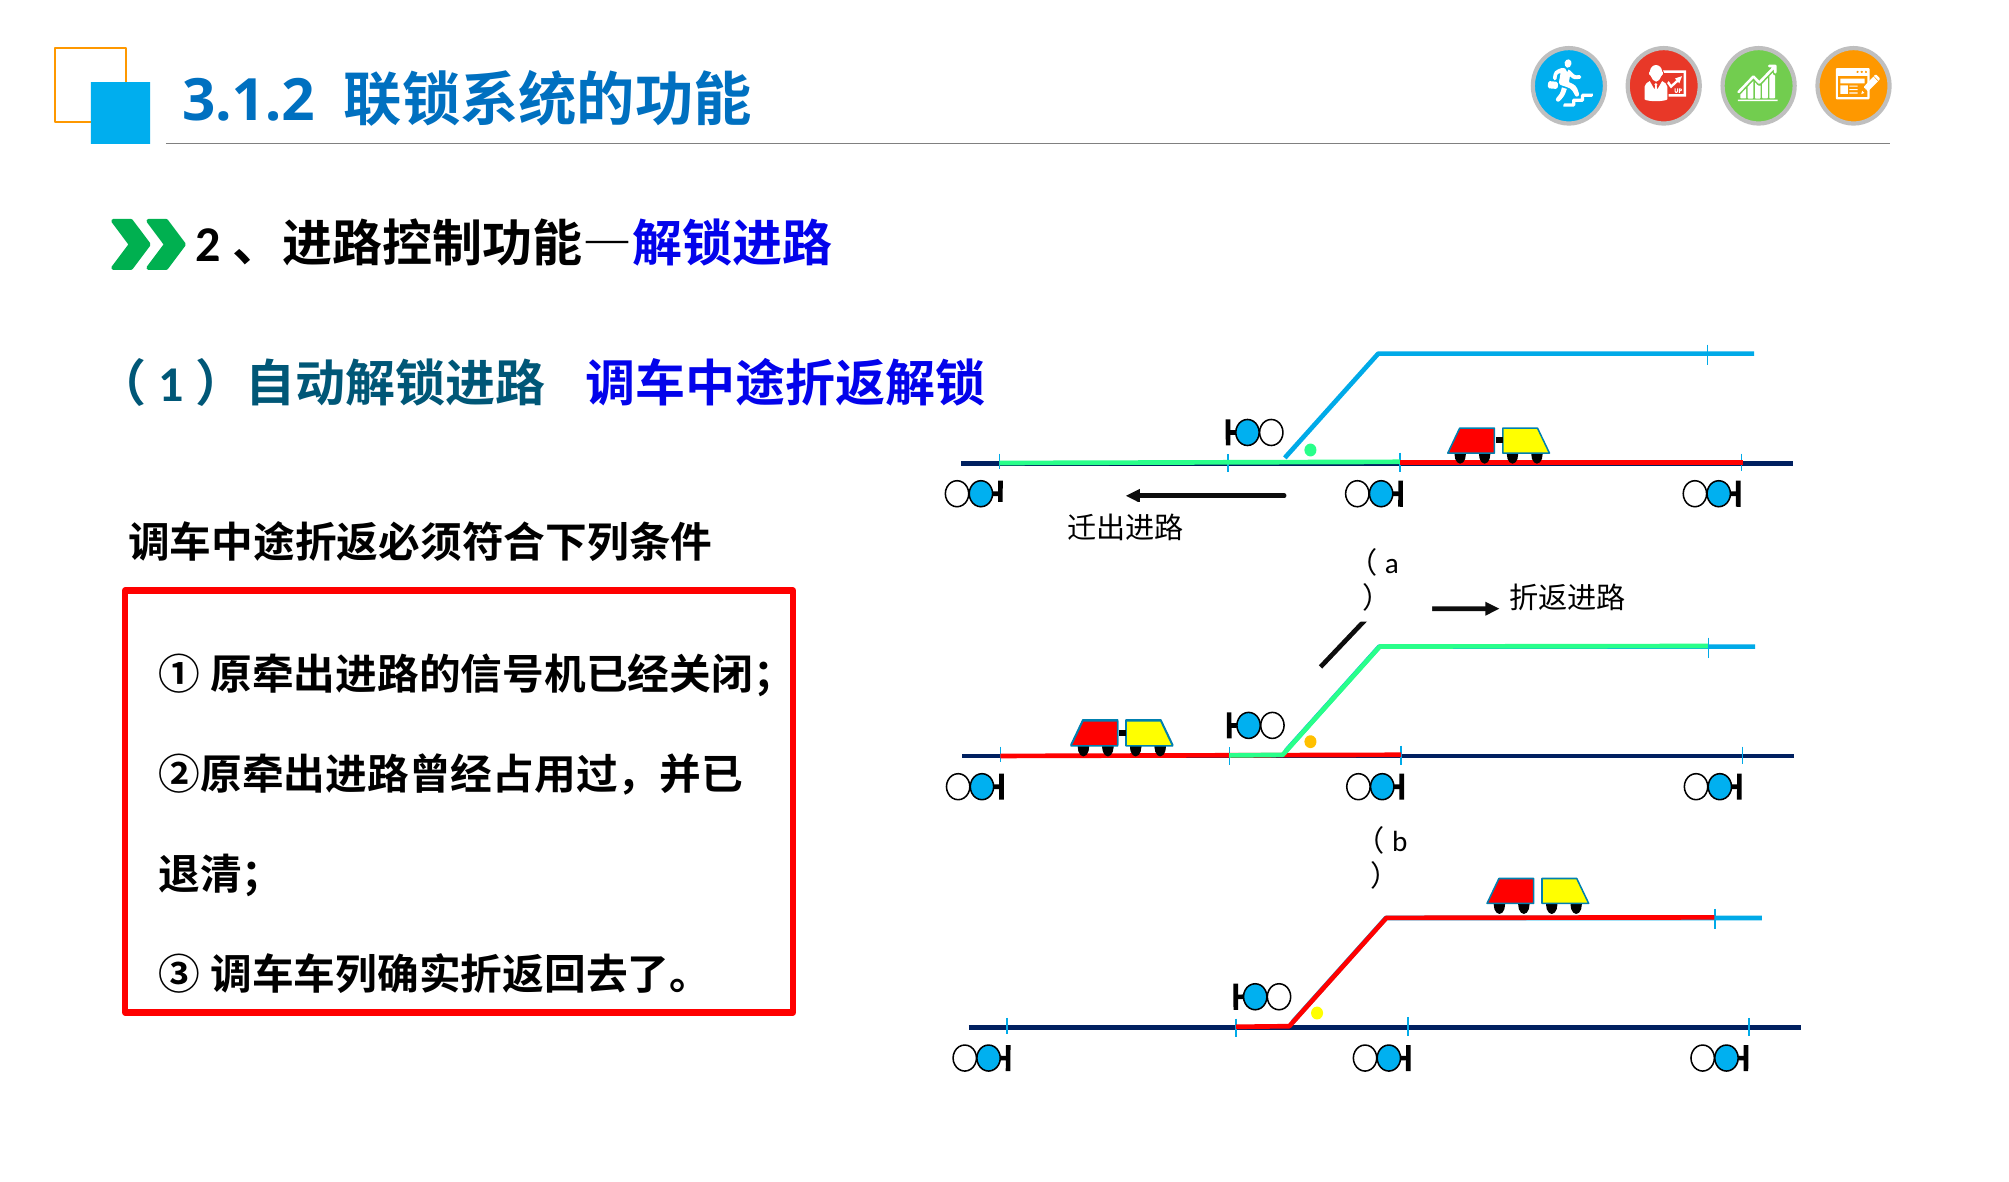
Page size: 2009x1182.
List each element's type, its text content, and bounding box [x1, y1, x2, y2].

text_box 调车中途折返必须符合下列条件 [113, 508, 922, 574]
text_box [124, 590, 794, 1013]
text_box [113, 203, 844, 280]
text_box 调车中途折返解锁 [570, 344, 943, 420]
text_box 3.1.2 联锁系统的功能 [161, 51, 773, 142]
text_box （1）自动解锁进路 [81, 344, 561, 420]
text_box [945, 344, 1802, 1072]
